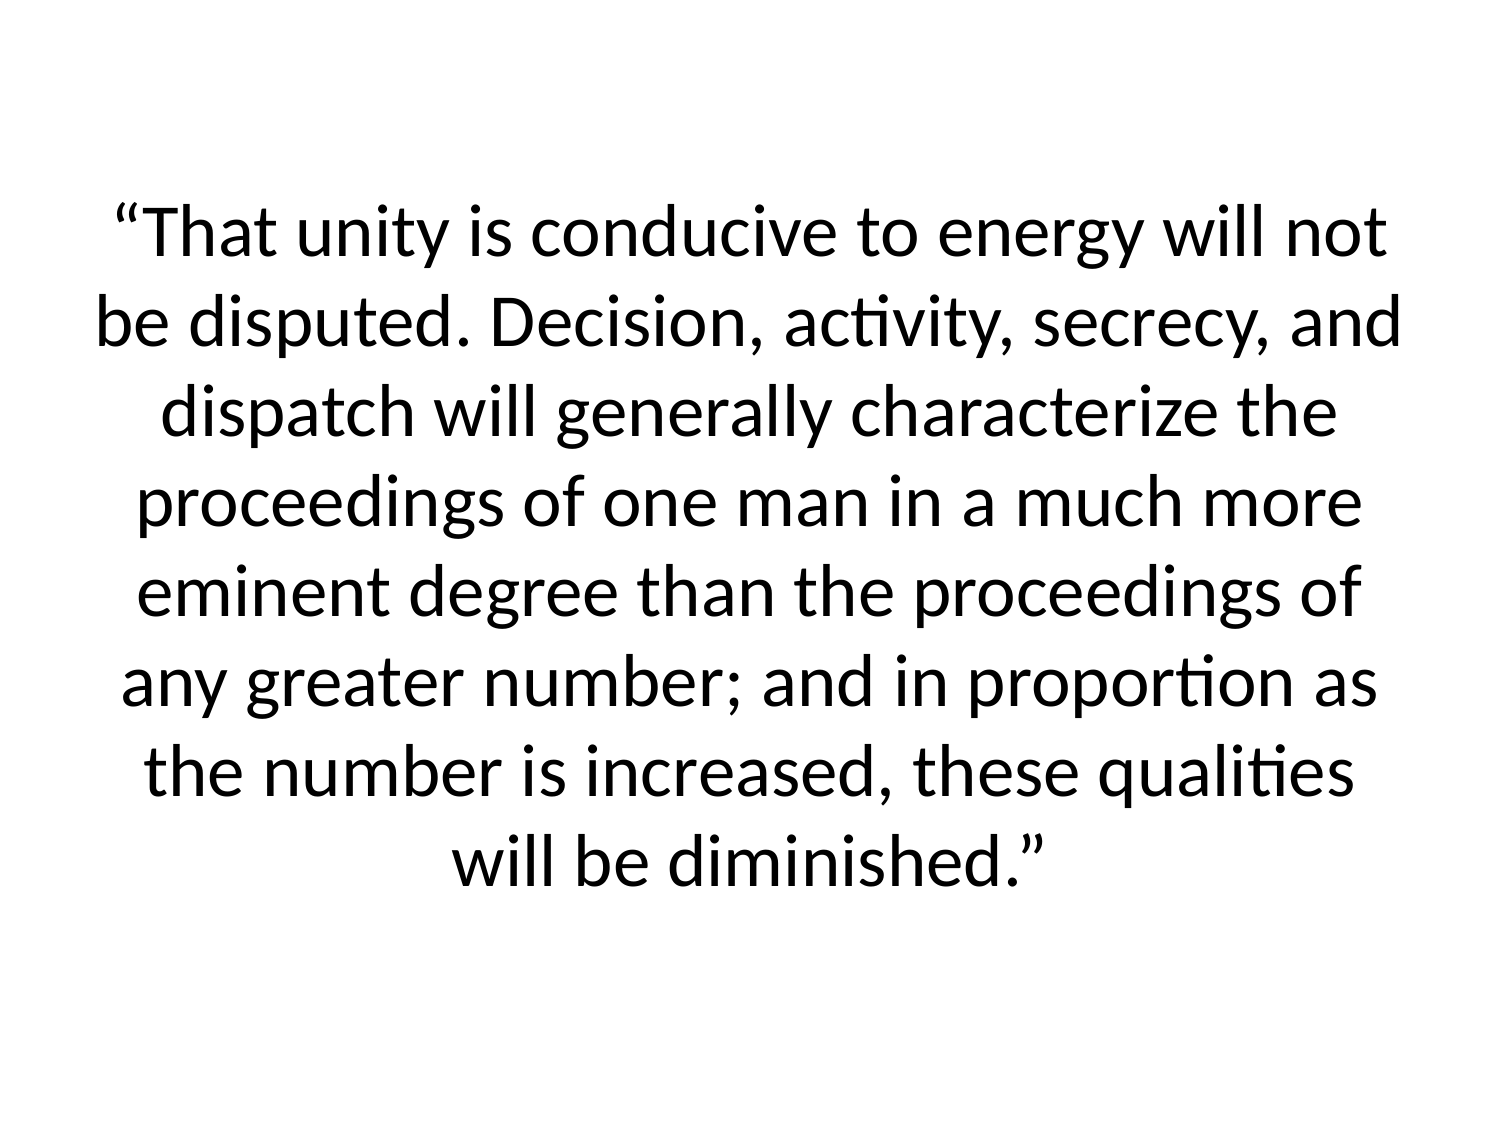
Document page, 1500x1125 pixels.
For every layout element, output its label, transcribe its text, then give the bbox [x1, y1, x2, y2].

title “That unity is conducive to energy will not be disputed. Decision, activity, secrecy, and dispatch will generally characterize the proceedings of one man in a much more eminent degree than the proceedings of any greater number; and in proportion as the number is increased, these qualities will be diminished.” [74, 44, 1426, 1038]
